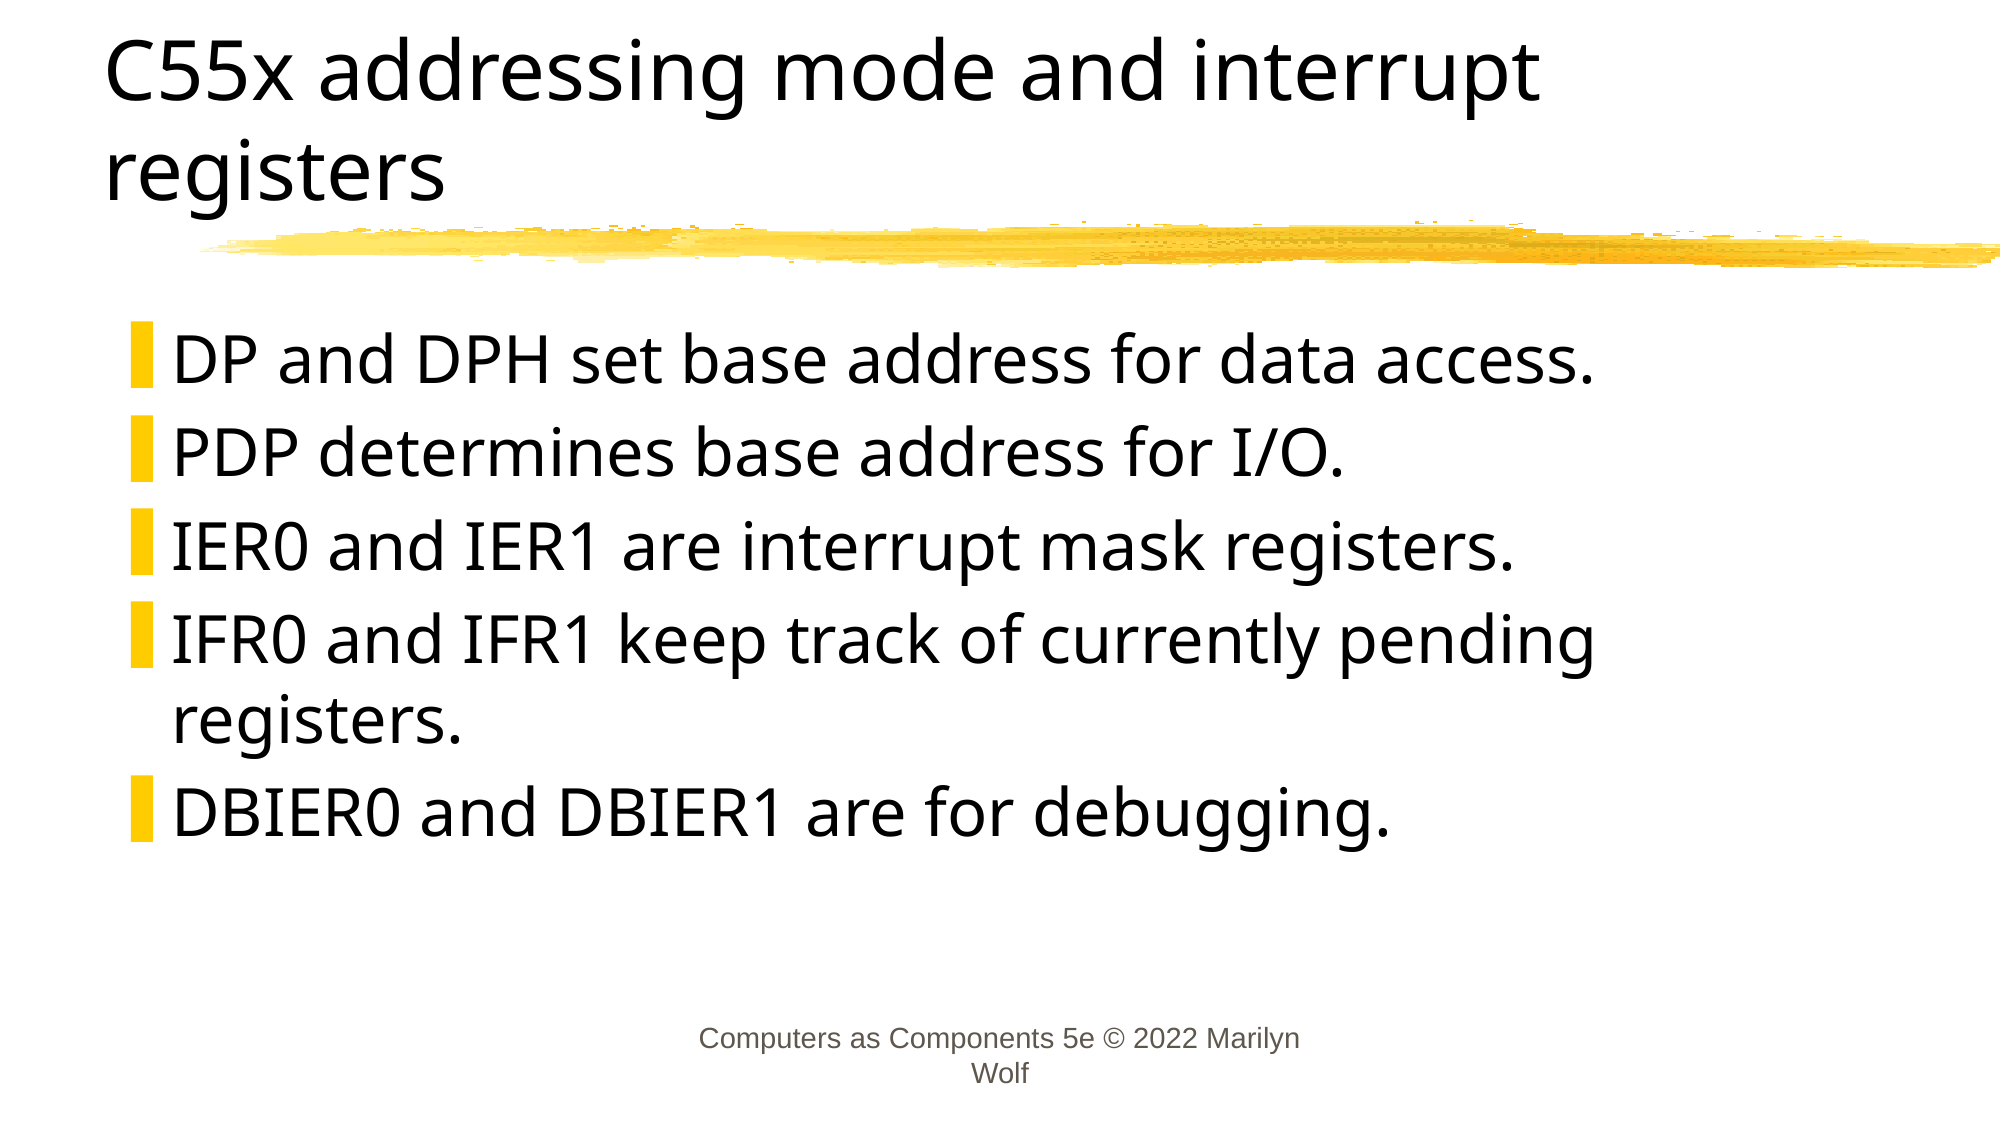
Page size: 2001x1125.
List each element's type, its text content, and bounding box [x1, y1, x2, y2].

list DP and DPH set base address for data access. PDP determines base address for I/O. IER0 and IER1 are interrupt mask registers. IFR0 and IFR1 keep track of currently pending registers. DBIER0 and DBIER1 are for debugging. [99, 309, 1890, 994]
picture [200, 215, 2000, 279]
footer Computers as Components 5e © 2022 Marilyn Wolf [683, 1021, 1317, 1098]
title C55x addressing mode and interrupt registers [88, 37, 1790, 226]
